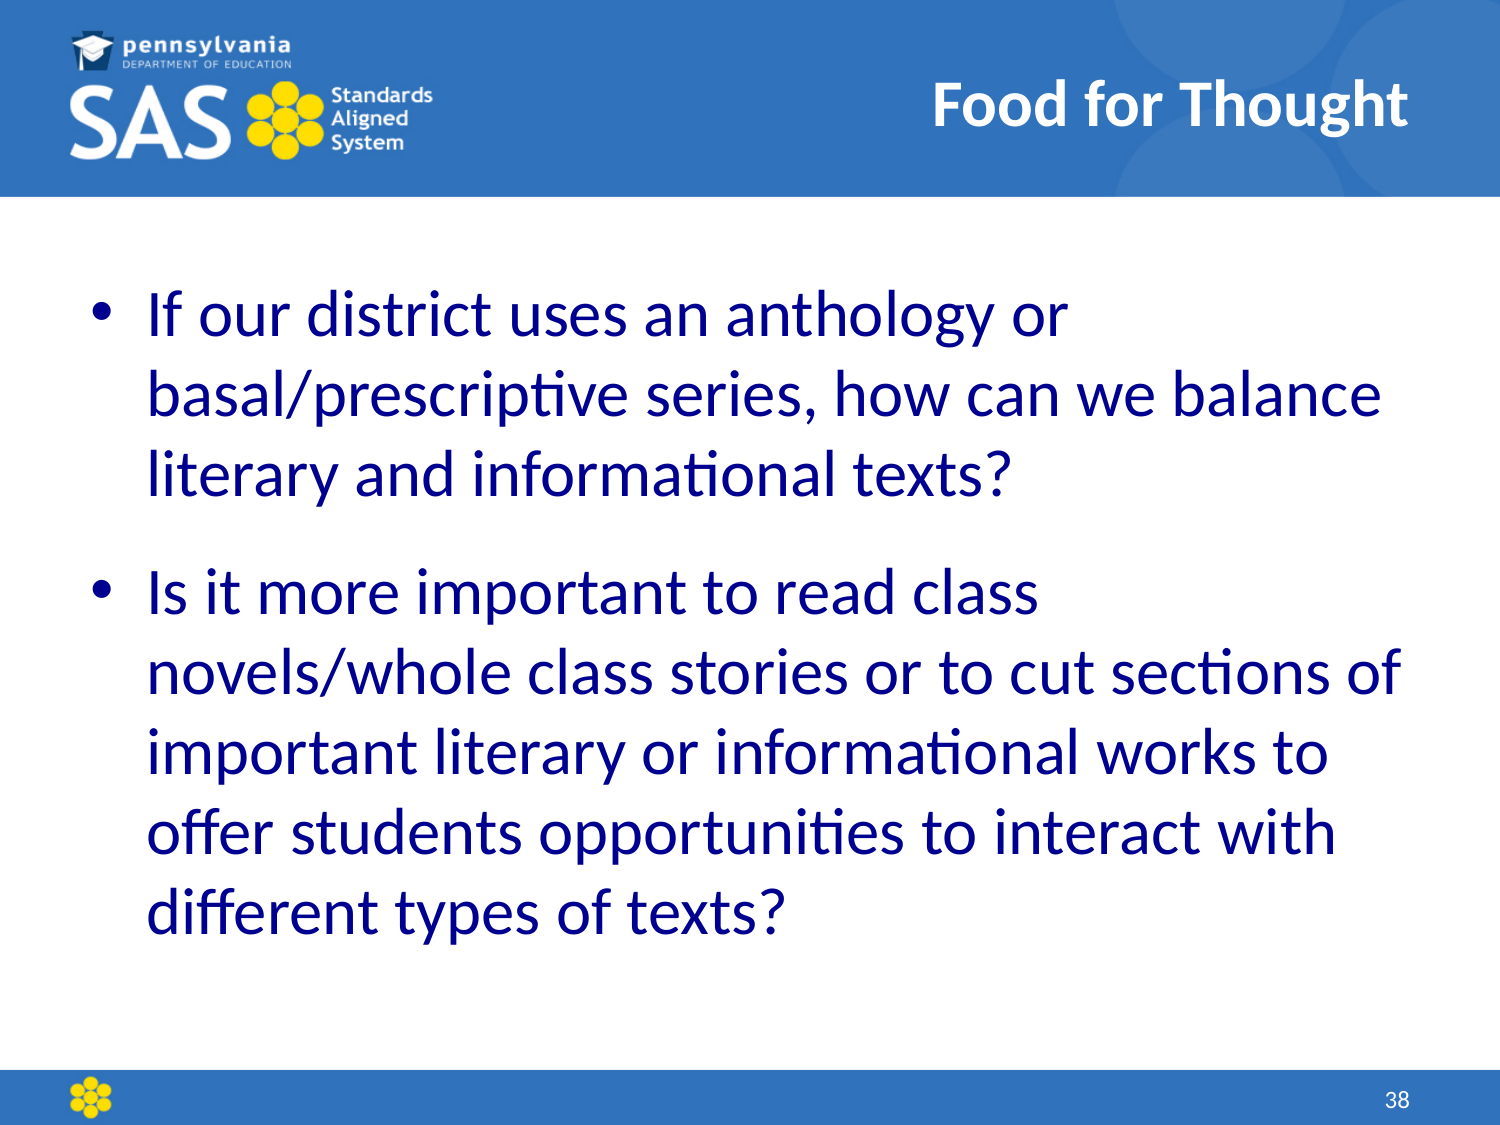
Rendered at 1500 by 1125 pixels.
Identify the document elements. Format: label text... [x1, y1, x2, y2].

picture [0, 0, 1500, 1125]
title Food for Thought [748, 0, 1426, 201]
list If our district uses an anthology or basal/prescriptive series, how can we balance literary and informational texts? Is it more important to read class novels/whole class stories or to cut sections of important literary or informational works to offer students opportunities to interact with different types of texts? [74, 262, 1426, 1006]
slide_number 38 [1247, 1072, 1425, 1125]
